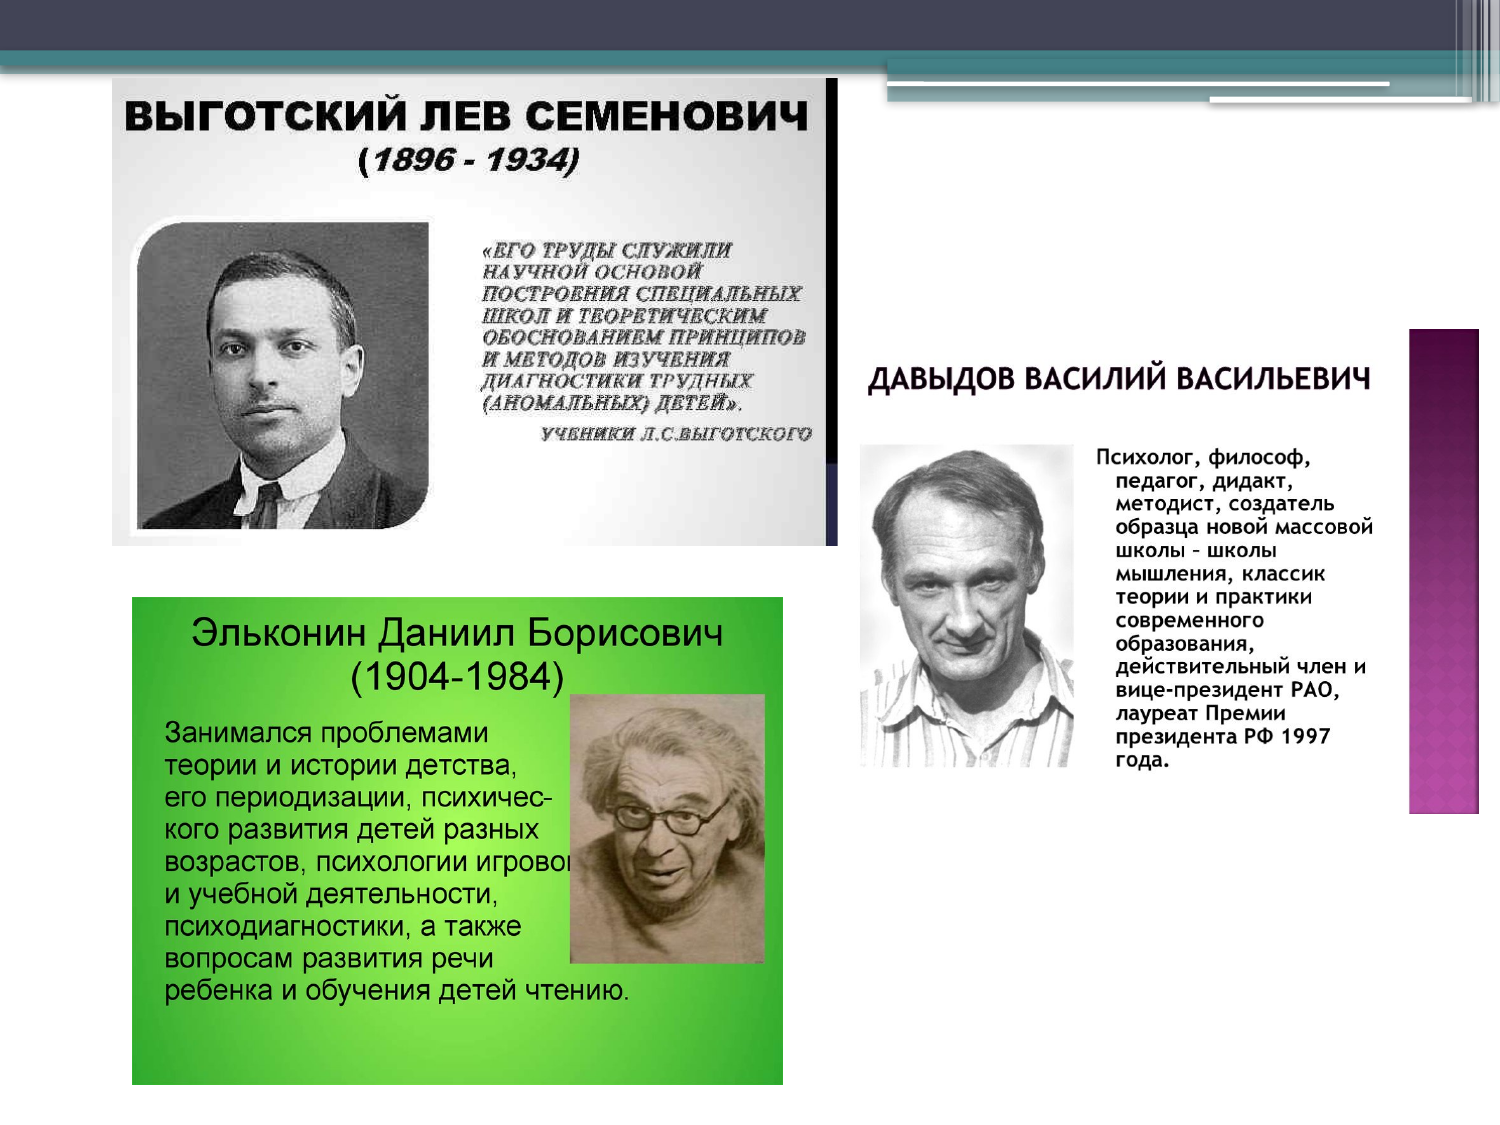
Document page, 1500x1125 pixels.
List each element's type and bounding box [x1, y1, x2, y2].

list [132, 597, 783, 1085]
picture [111, 77, 1479, 814]
